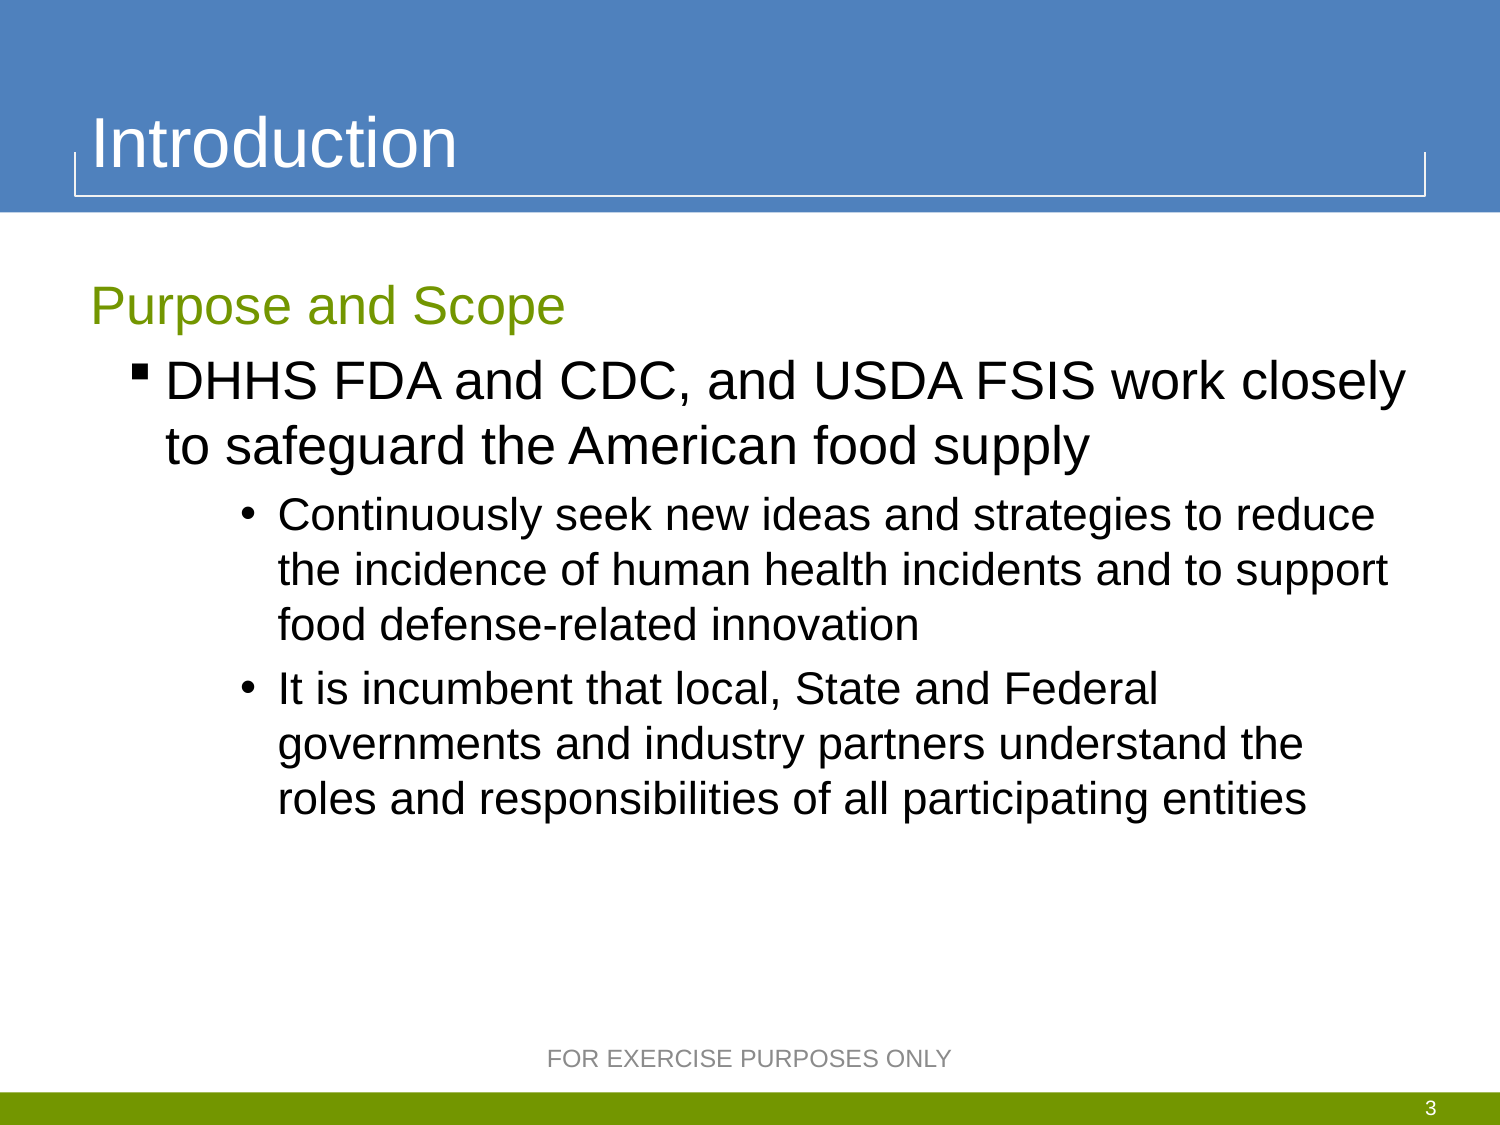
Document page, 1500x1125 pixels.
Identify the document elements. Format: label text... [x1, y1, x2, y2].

footer FOR EXERCISE PURPOSES ONLY [512, 1042, 988, 1103]
list Purpose and Scope DHHS FDA and CDC, and USDA FSIS work closely to safeguard the American food supply Continuously seek new ideas and strategies to reduce the incidence of human health incidents and to support food defense-related innovation It is incumbent that local, State and Federal governments and industry partners understand the roles and responsibilities of all participating entities [74, 262, 1426, 1006]
title Introduction [74, 44, 1426, 233]
